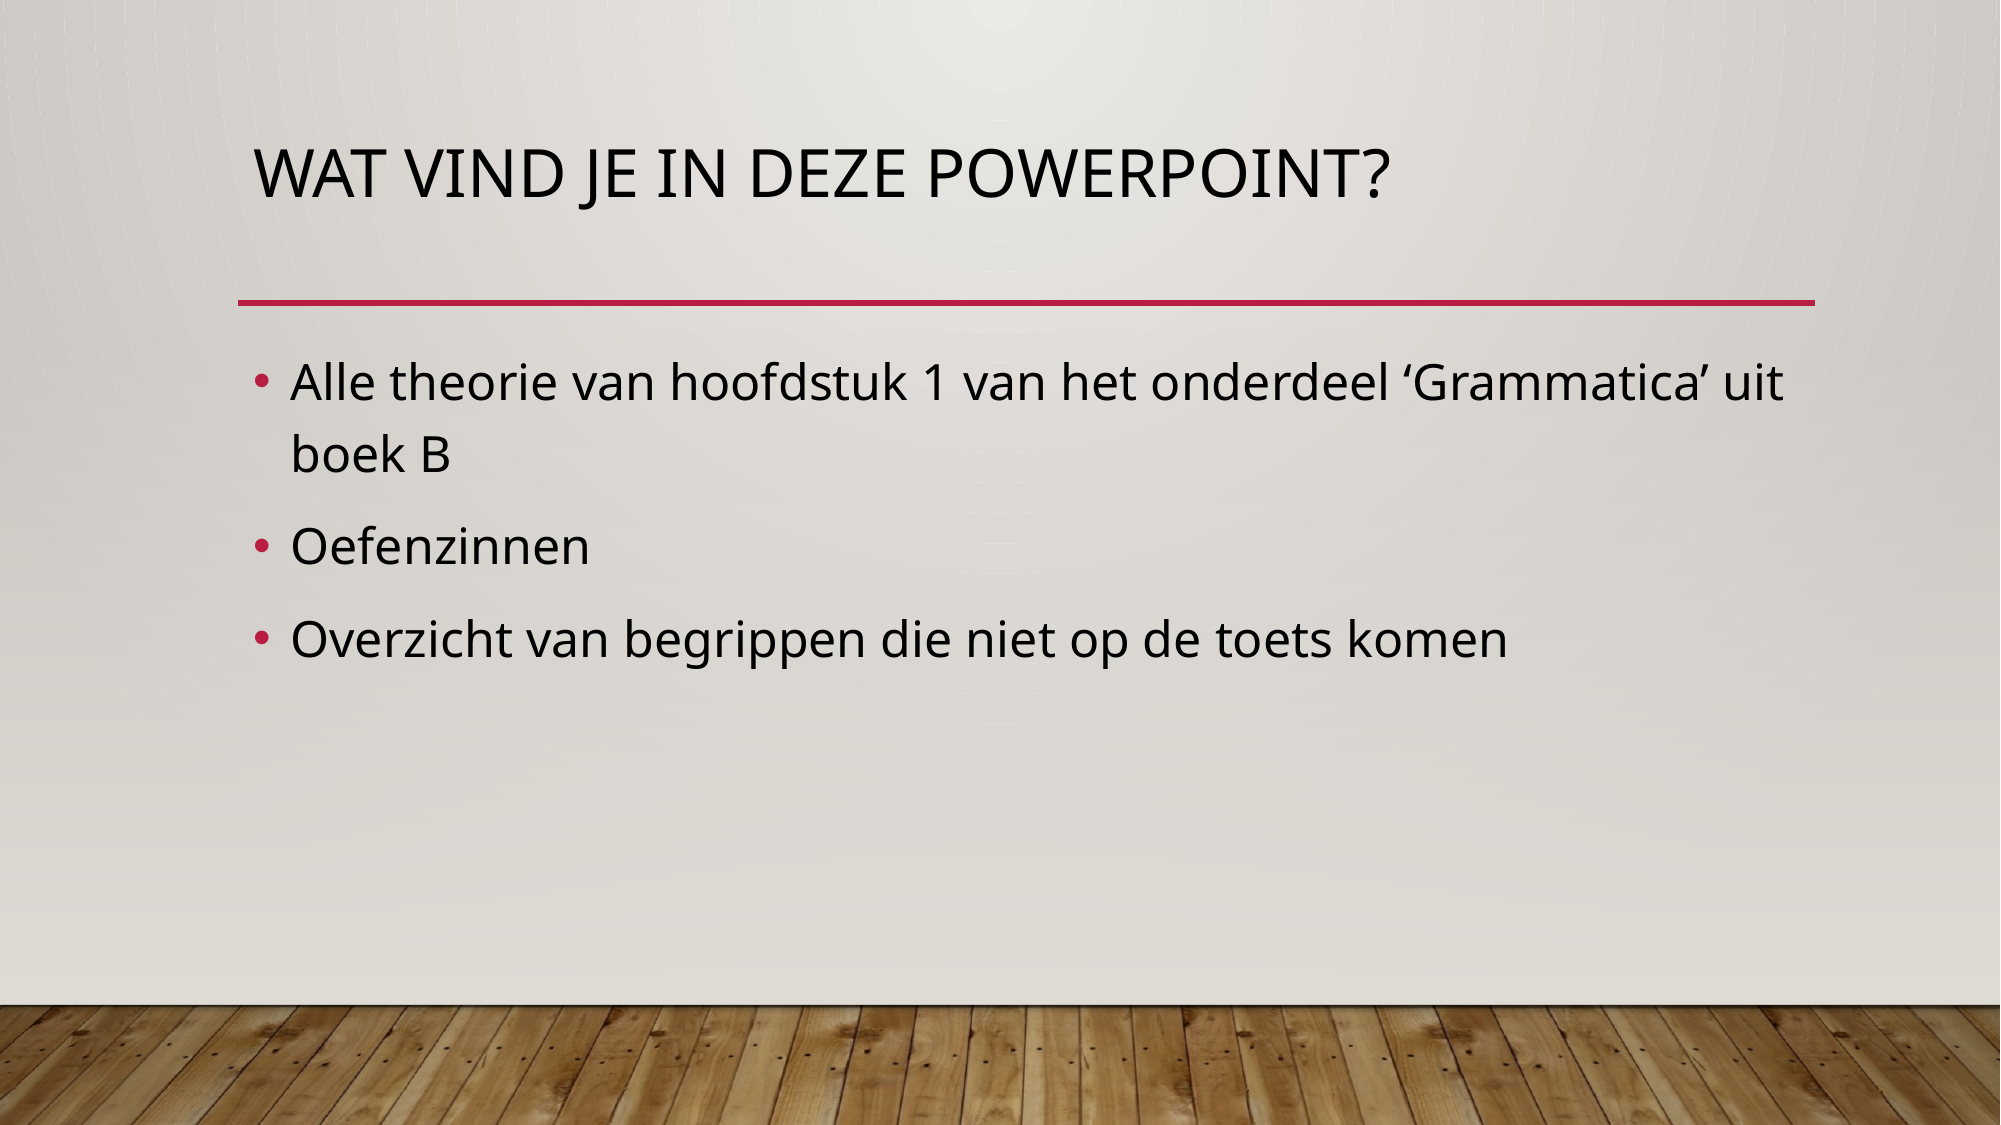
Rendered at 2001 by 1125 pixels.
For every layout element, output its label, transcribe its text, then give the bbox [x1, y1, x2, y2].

picture [0, 1005, 2000, 1125]
title Wat vind je in deze powerpoint? [238, 131, 1814, 305]
list Alle theorie van hoofdstuk 1 van het onderdeel ‘Grammatica’ uit boek B Oefenzinnen Overzicht van begrippen die niet op de toets komen [238, 330, 1814, 897]
